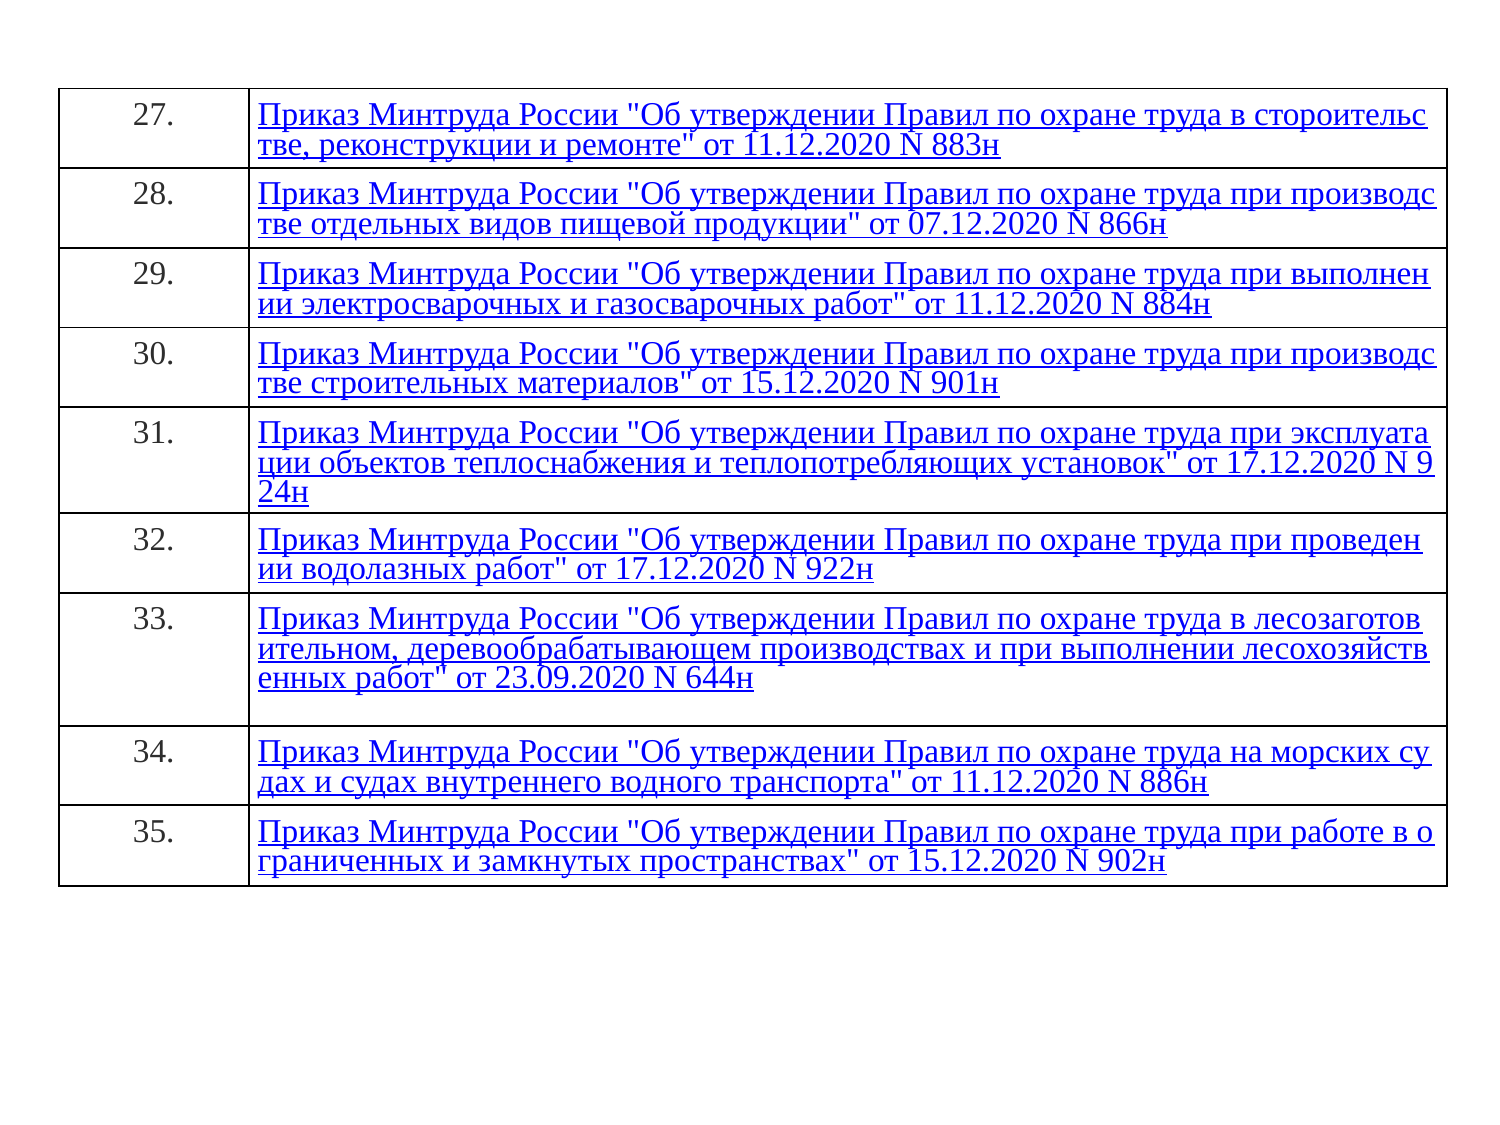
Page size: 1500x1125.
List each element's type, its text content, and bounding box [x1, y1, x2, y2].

table_cell Приказ Минтруда России "Об утверждении Правил по охране труда при производстве отдельных видов пищевой продукции" от 07.12.2020 N 866н [250, 169, 1446, 247]
table_header Приказ Минтруда России "Об утверждении Правил по охране труда в стороительстве, реконструкции и ремонте" от 11.12.2020 N 883н [250, 89, 1446, 167]
table_cell Приказ Минтруда России "Об утверждении Правил по охране труда при работе в ограниченных и замкнутых пространствах" от 15.12.2020 N 902н [250, 806, 1446, 885]
table_cell Приказ Минтруда России "Об утверждении Правил по охране труда при эксплуатации объектов теплоснабжения и теплопотребляющих установок" от 17.12.2020 N 924н [250, 408, 1446, 512]
table_header 27. [60, 89, 248, 167]
table_cell 31. [60, 408, 248, 512]
table_cell Приказ Минтруда России "Об утверждении Правил по охране труда при выполнении электросварочных и газосварочных работ" от 11.12.2020 N 884н [250, 249, 1446, 327]
table_cell 35. [60, 806, 248, 885]
table_cell 28. [60, 169, 248, 247]
table_cell Приказ Минтруда России "Об утверждении Правил по охране труда в лесозаготовительном, деревообрабатывающем производствах и при выполнении лесохозяйственных работ" от 23.09.2020 N 644н [250, 594, 1446, 725]
table_cell 32. [60, 514, 248, 592]
table_cell 33. [60, 594, 248, 725]
table_cell 30. [60, 328, 248, 406]
table_cell Приказ Минтруда России "Об утверждении Правил по охране труда при производстве строительных материалов" от 15.12.2020 N 901н [250, 328, 1446, 406]
table_cell Приказ Минтруда России "Об утверждении Правил по охране труда на морских судах и судах внутреннего водного транспорта" от 11.12.2020 N 886н [250, 727, 1446, 804]
table_cell 29. [60, 249, 248, 327]
table_cell 34. [60, 727, 248, 804]
table_cell Приказ Минтруда России "Об утверждении Правил по охране труда при проведении водолазных работ" от 17.12.2020 N 922н [250, 514, 1446, 592]
